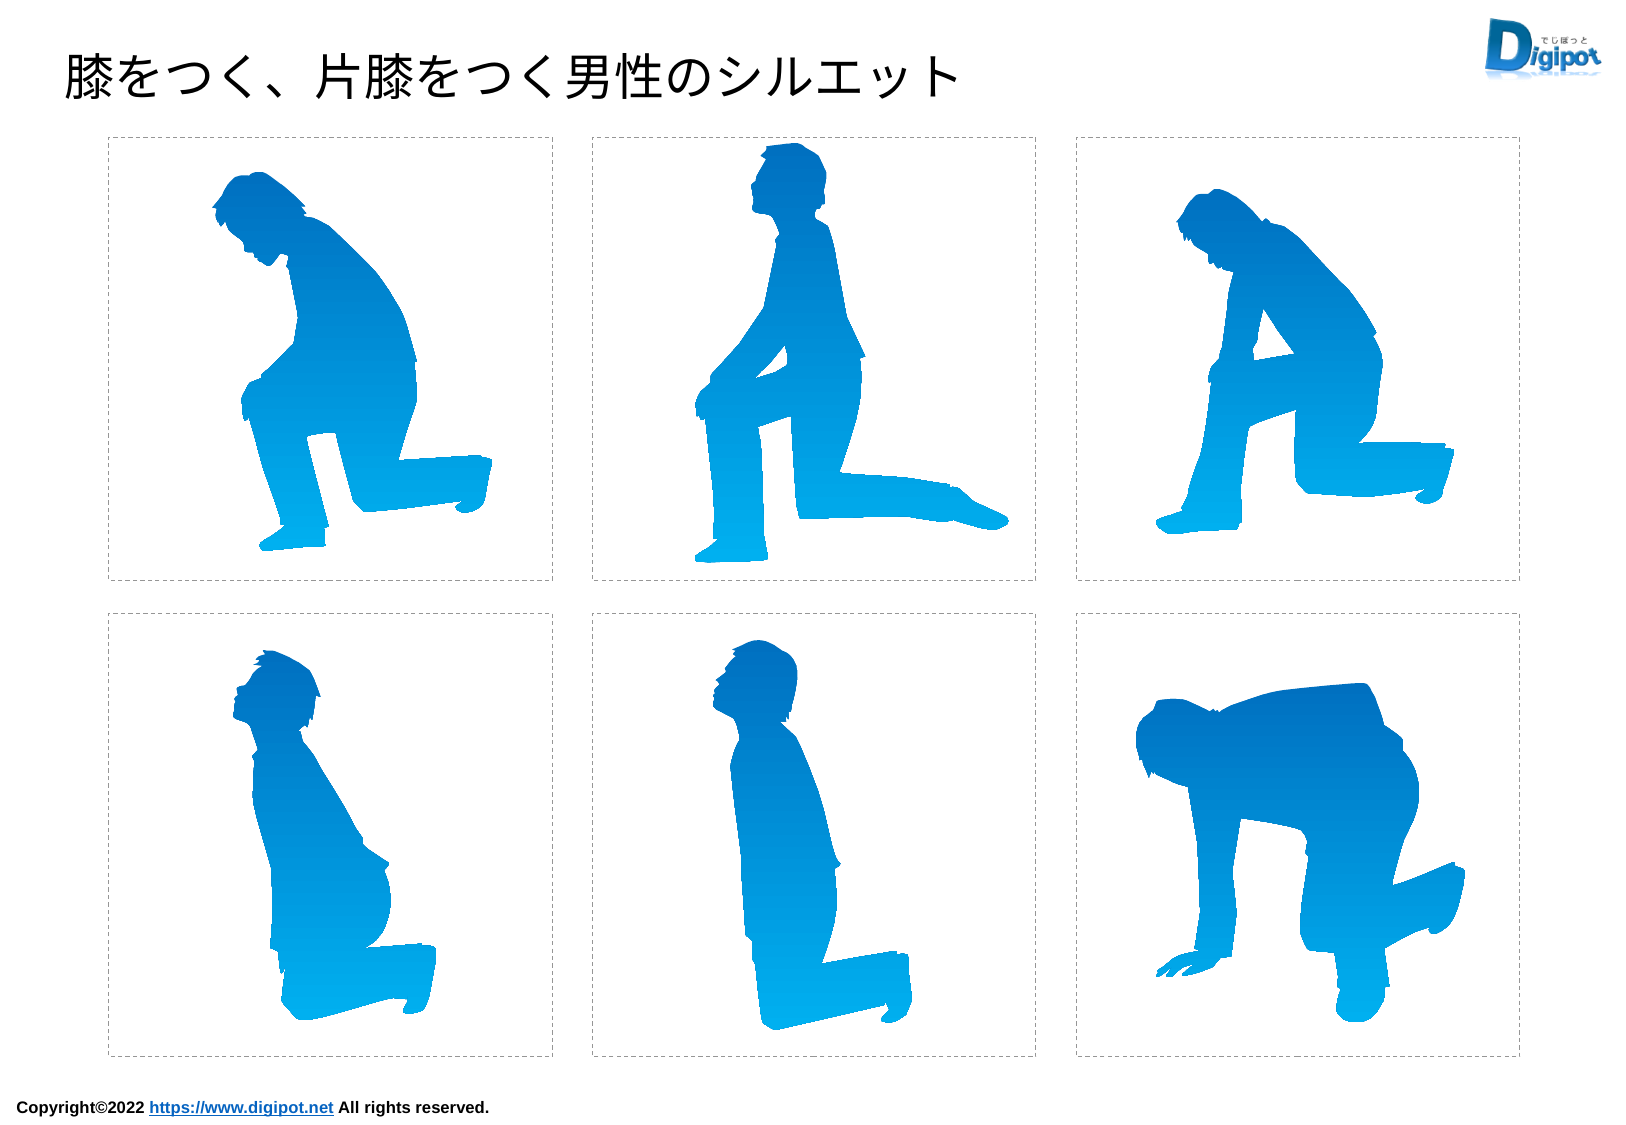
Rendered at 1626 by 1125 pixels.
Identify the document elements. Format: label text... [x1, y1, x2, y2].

text_box [1156, 188, 1455, 535]
text_box 膝をつく、片膝をつく男性のシルエット [49, 38, 980, 113]
picture [1485, 18, 1602, 82]
text_box [233, 650, 437, 1021]
text_box [694, 142, 1010, 563]
text_box [713, 640, 912, 1030]
text_box [1135, 682, 1466, 1023]
text_box [212, 171, 493, 552]
